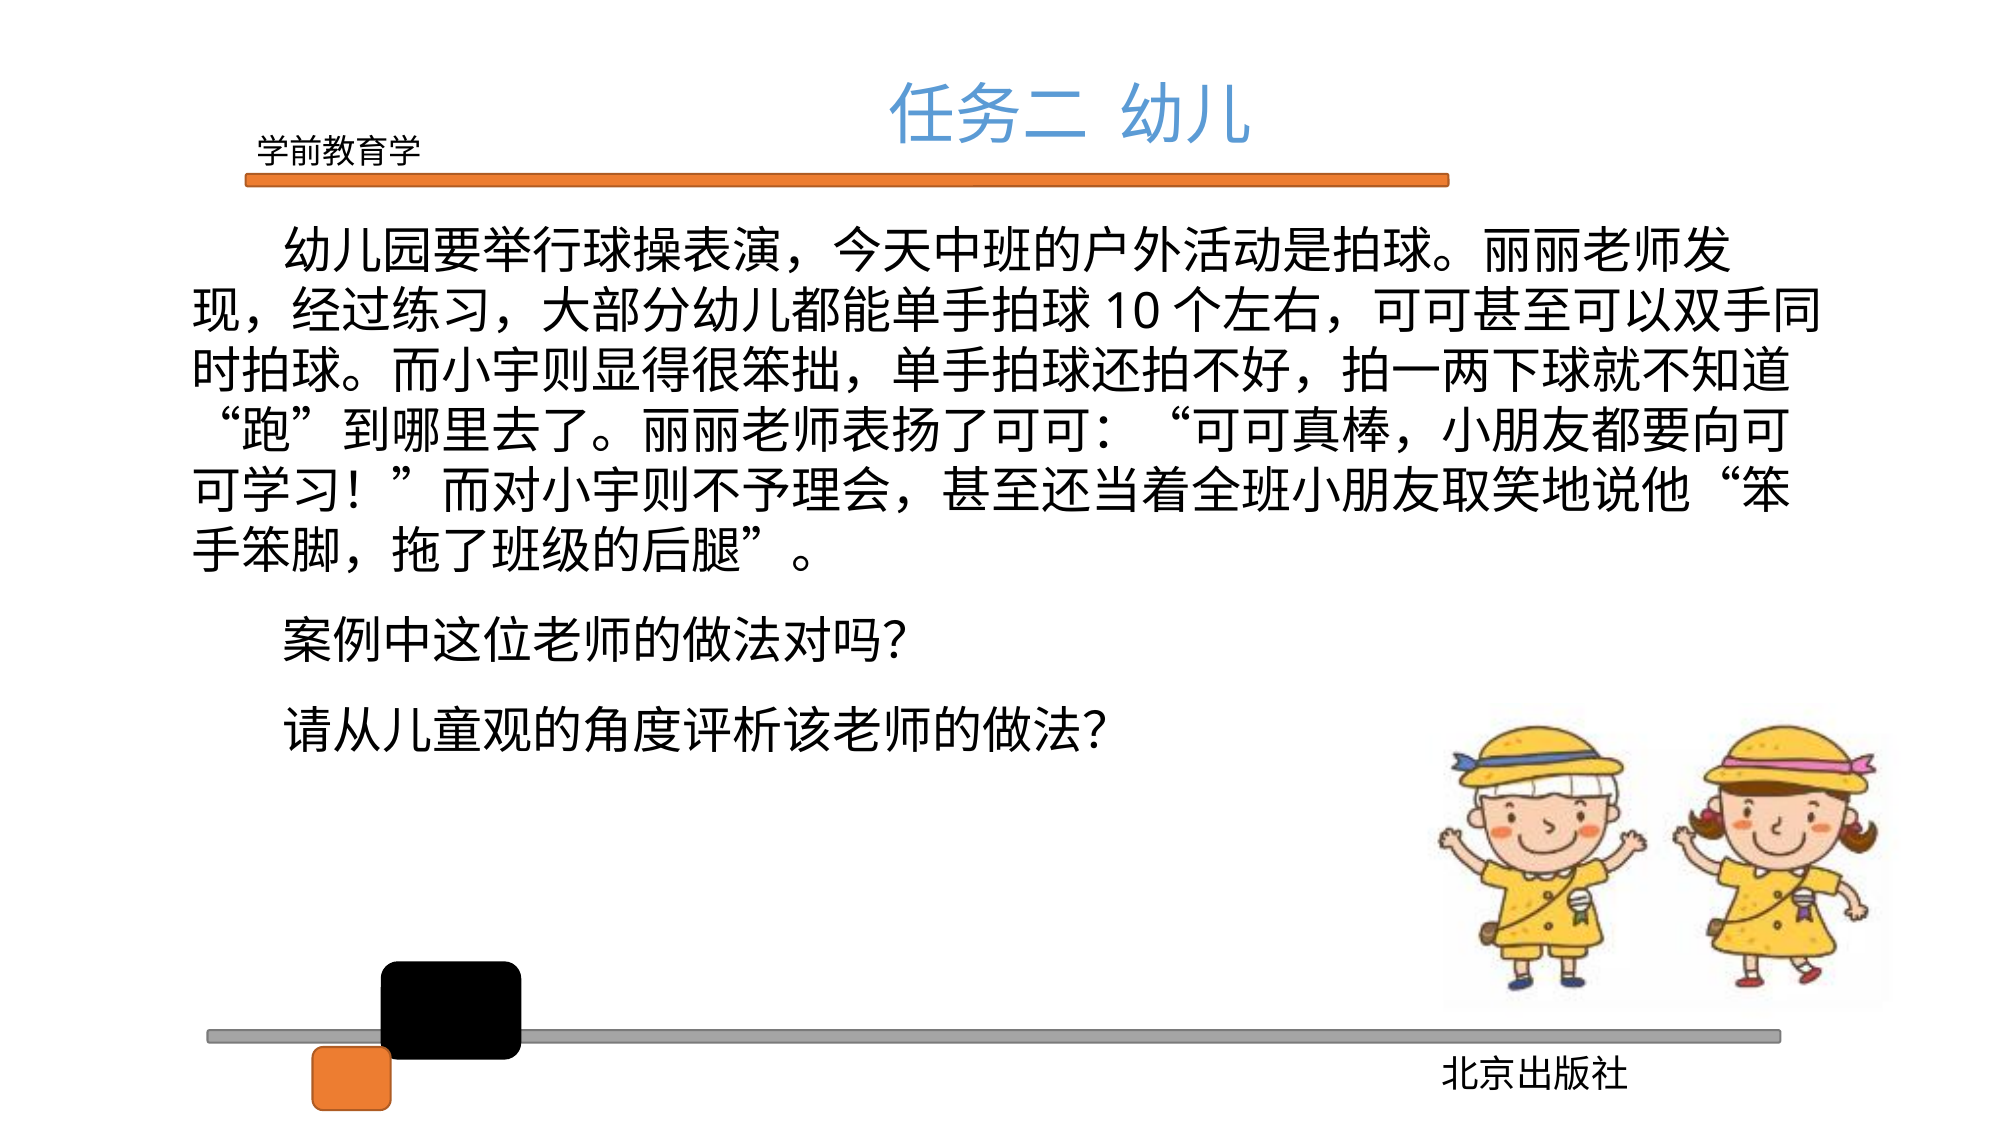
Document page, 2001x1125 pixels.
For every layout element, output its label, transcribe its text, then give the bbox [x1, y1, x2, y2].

text_box 幼儿园要举行球操表演，今天中班的户外活动是拍球。丽丽老师发现，经过练习，大部分幼儿都能单手拍球10个左右，可可甚至可以双手同时拍球。而小宇则显得很笨拙，单手拍球还拍不好，拍一两下球就不知道“跑”到哪里去了。丽丽老师表扬了可可：“可可真棒，小朋友都要向可可学习！”而对小宇则不予理会，甚至还当着全班小朋友取笑地说他“笨手笨脚，拖了班级的后腿”。 案例中这位老师的做法对吗？ 请从儿童观的角度评析该老师的做法？ [176, 210, 1847, 766]
text_box 任务二 幼儿 [873, 64, 1268, 160]
picture [1397, 703, 1949, 1019]
